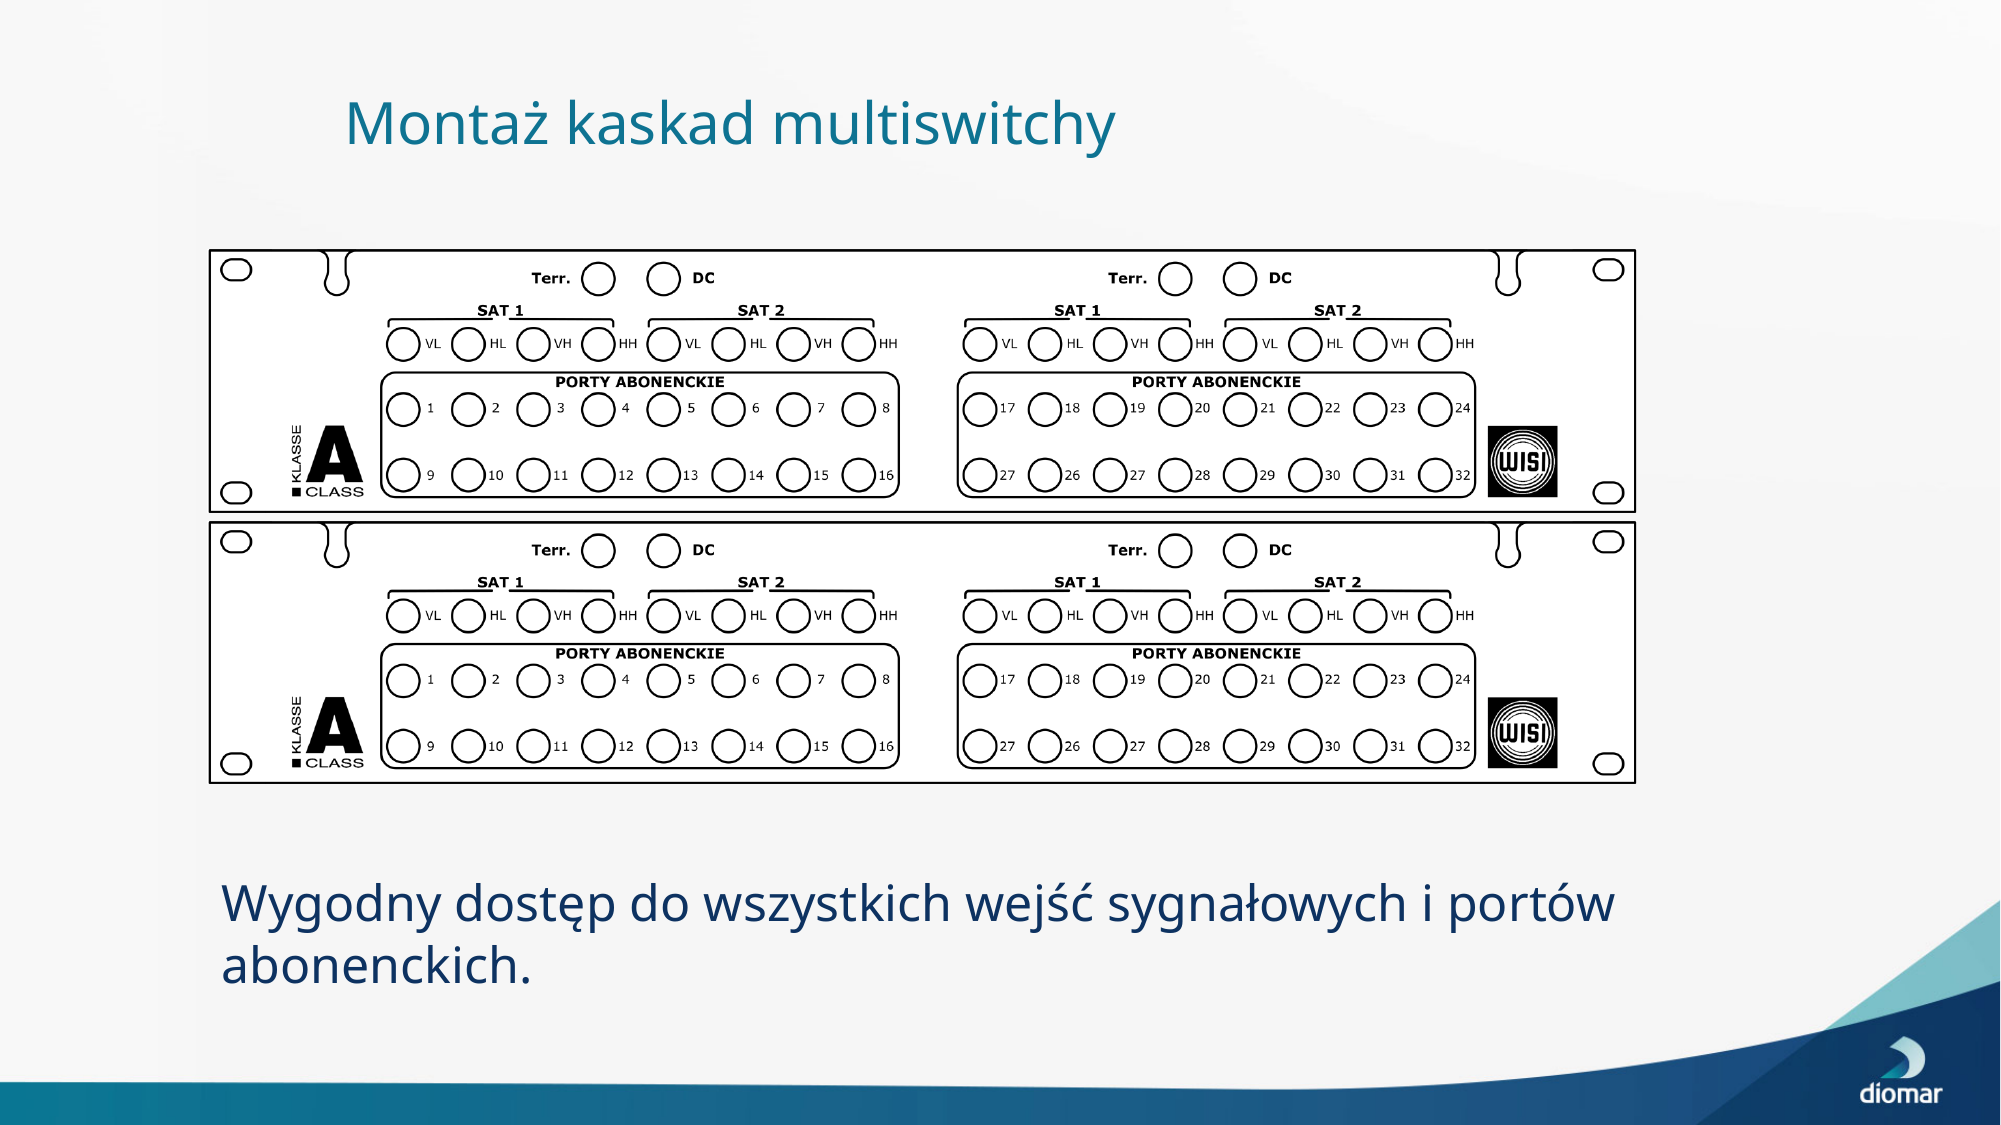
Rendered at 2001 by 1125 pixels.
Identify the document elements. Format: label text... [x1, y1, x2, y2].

text_box Wygodny dostęp do wszystkich wejść sygnałowych i portów abonenckich. [207, 861, 1809, 967]
title Montaż kaskad multiswitchy [329, 79, 1554, 173]
picture [0, 0, 2001, 1125]
